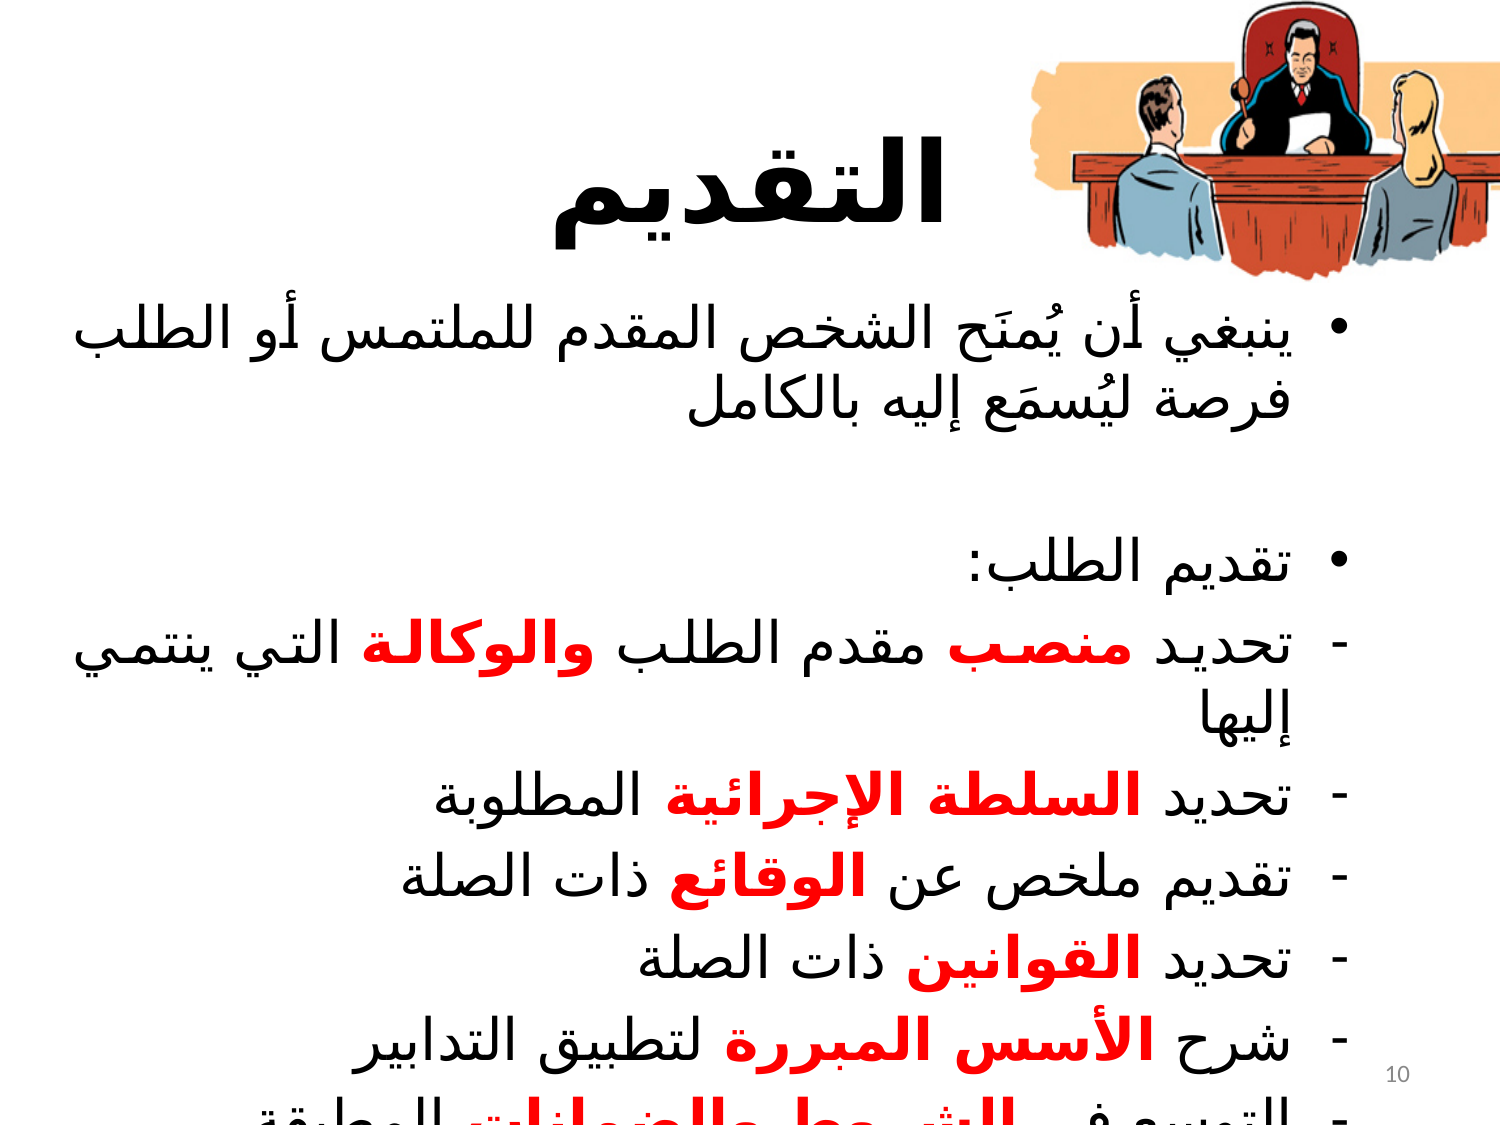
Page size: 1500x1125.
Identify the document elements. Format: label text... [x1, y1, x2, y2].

title التقديم [75, 83, 1025, 272]
picture [1030, 0, 1500, 284]
text_box ينبغي أن يُمنَح الشخص المقدم للملتمس أو الطلب فرصة ليُسمَع إليه بالكامل تقديم الطلب: تحديد منصب مقدم الطلب والوكالة التي ينتمي إليها تحديد السلطة الإجرائية المطلوبة تقديم ملخص عن الوقائع ذات الصلة تحديد القوانين ذات الصلة شرح الأسس المبررة لتطبيق التدابير التوسع في الشروط والضمانات المطبقة [57, 282, 1365, 1125]
slide_number 10 [1074, 1042, 1425, 1103]
